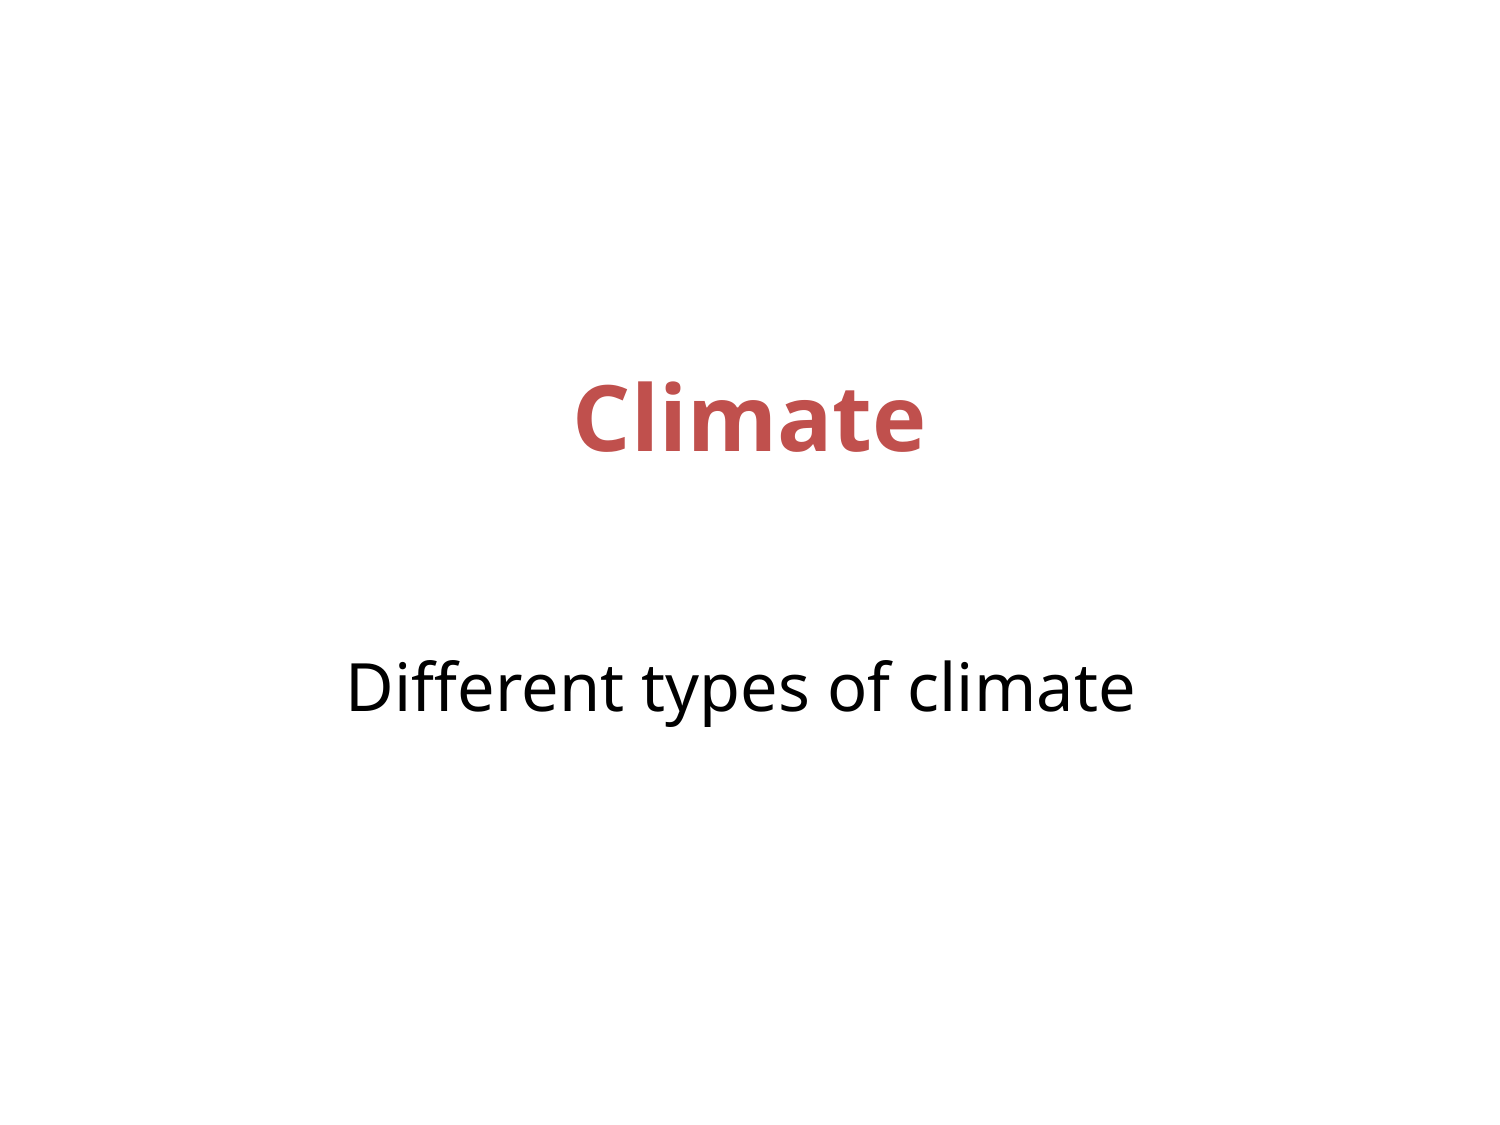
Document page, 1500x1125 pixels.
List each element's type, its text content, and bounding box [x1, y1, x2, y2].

title Climate [112, 349, 1388, 591]
subtitle Different types of climate [225, 637, 1275, 925]
